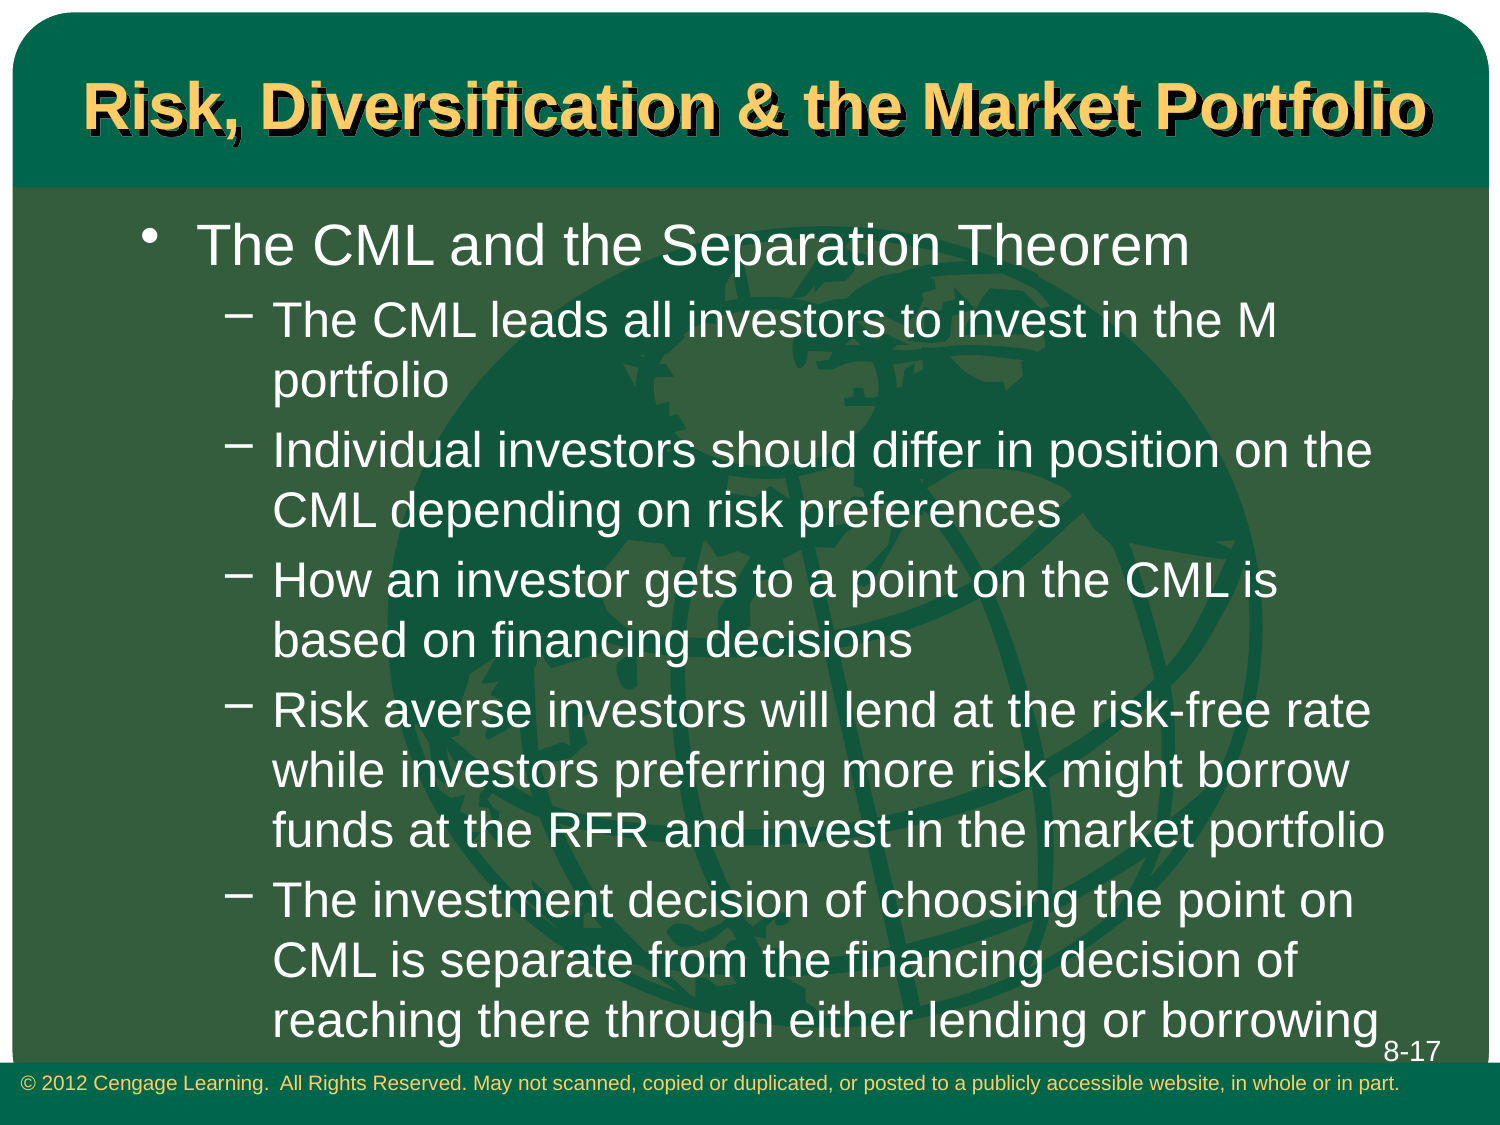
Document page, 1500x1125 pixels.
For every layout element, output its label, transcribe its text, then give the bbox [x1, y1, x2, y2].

slide_number 8-17 [1325, 1025, 1500, 1062]
list The CML and the Separation Theorem The CML leads all investors to invest in the M portfolio Individual investors should differ in position on the CML depending on risk preferences How an investor gets to a point on the CML is based on financing decisions Risk averse investors will lend at the risk-free rate while investors preferring more risk might borrow funds at the RFR and invest in the market portfolio The investment decision of choosing the point on CML is separate from the financing decision of reaching there through either lending or borrowing [125, 200, 1425, 1062]
title Risk, Diversification & the Market Portfolio [62, 24, 1450, 180]
footer © 2012 Cengage Learning. All Rights Reserved. May not scanned, copied or duplicated, or posted to a publicly accessible website, in whole or in part. [0, 1062, 1500, 1125]
